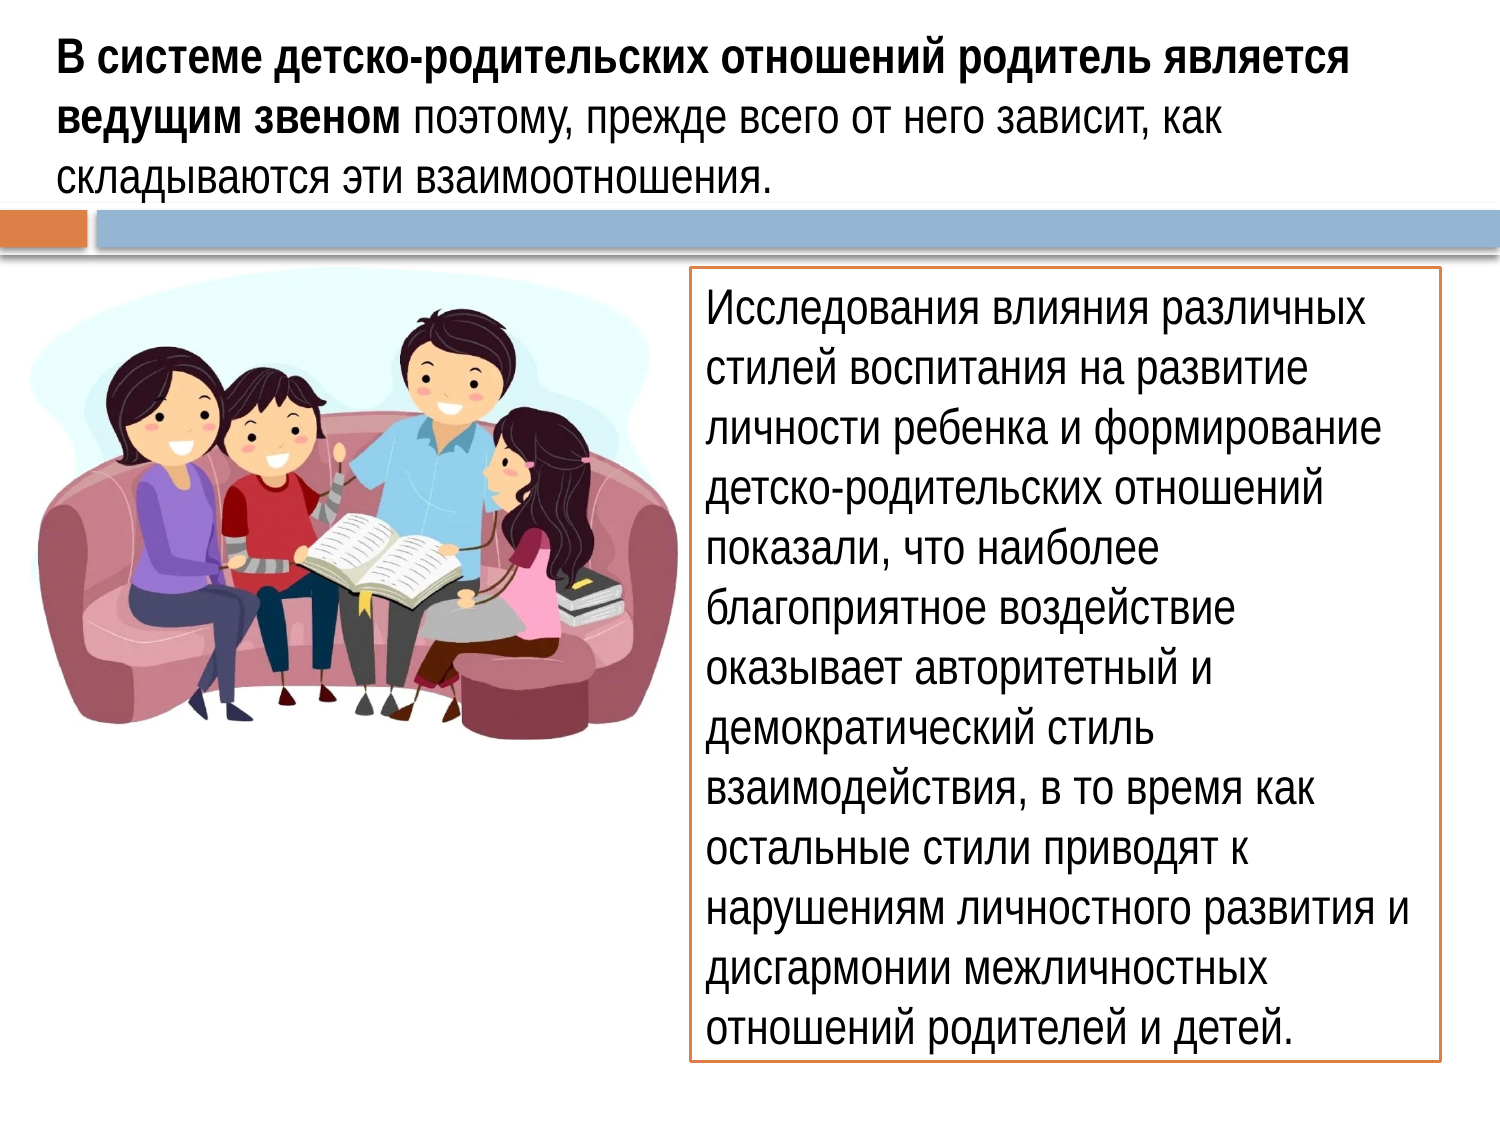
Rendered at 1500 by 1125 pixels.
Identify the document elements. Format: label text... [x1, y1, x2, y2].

title В системе детско-родительских отношений родитель является ведущим звеном поэтому, прежде всего от него зависит, как складываются эти взаимоотношения. [41, 0, 1379, 327]
picture [29, 266, 679, 740]
text_box Исследования влияния различных стилей воспитания на развитие личности ребенка и формирование детско-родительских отношений показали, что наиболее благоприятное воздействие оказывает авторитетный и демократический стиль взаимодействия, в то время как остальные стили приводят к нарушениям личностного развития и дисгармонии межличностных отношений родителей и детей. [689, 266, 1442, 1063]
